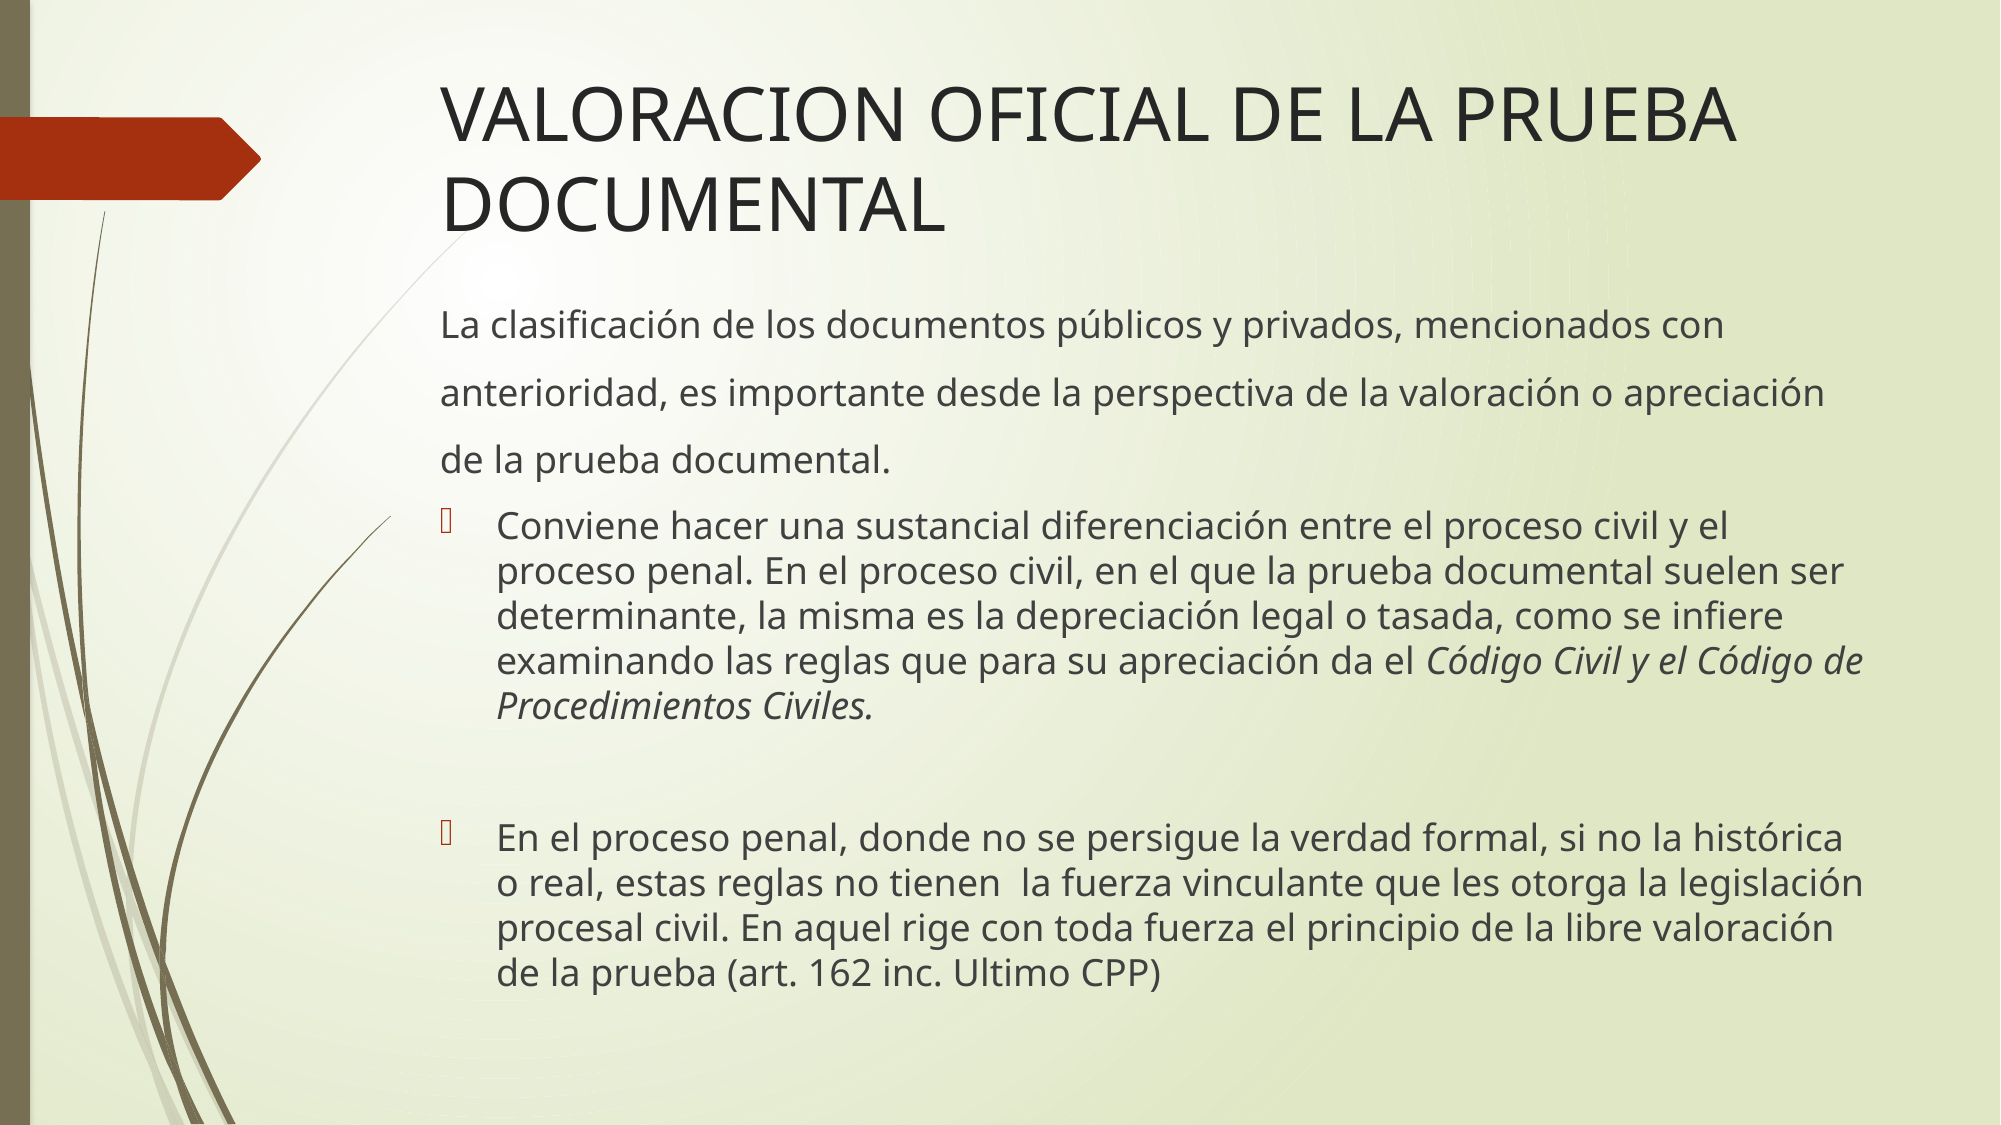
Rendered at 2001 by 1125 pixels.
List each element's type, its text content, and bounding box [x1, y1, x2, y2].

title VALORACION OFICIAL DE LA PRUEBA DOCUMENTAL [425, 58, 1888, 269]
list La clasificación de los documentos públicos y privados, mencionados con anterioridad, es importante desde la perspectiva de la valoración o apreciación de la prueba documental. Conviene hacer una sustancial diferenciación entre el proceso civil y el proceso penal. En el proceso civil, en el que la prueba documental suelen ser determinante, la misma es la depreciación legal o tasada, como se infiere examinando las reglas que para su apreciación da el Código Civil y el Código de Procedimientos Civiles. En el proceso penal, donde no se persigue la verdad formal, si no la histórica o real, estas reglas no tienen la fuerza vinculante que les otorga la legislación procesal civil. En aquel rige con toda fuerza el principio de la libre valoración de la prueba (art. 162 inc. Ultimo CPP) [424, 271, 1888, 1082]
